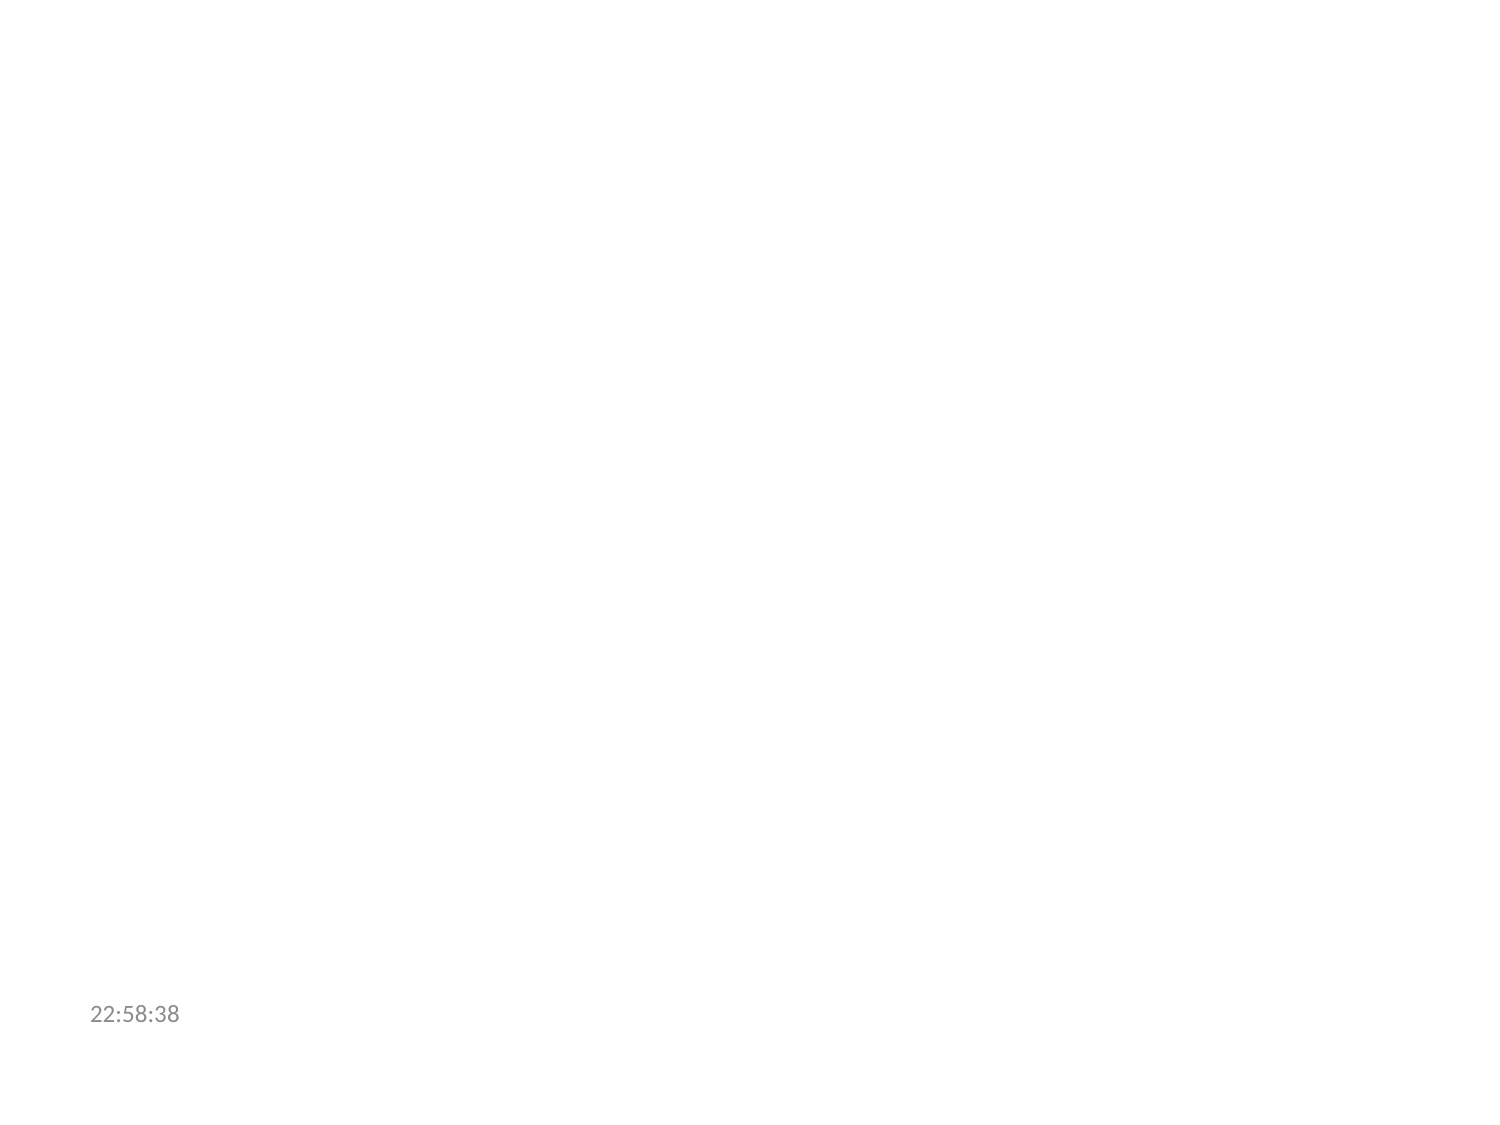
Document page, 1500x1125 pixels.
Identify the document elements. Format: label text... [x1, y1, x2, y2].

text_box 15:35:09 [75, 982, 425, 1043]
